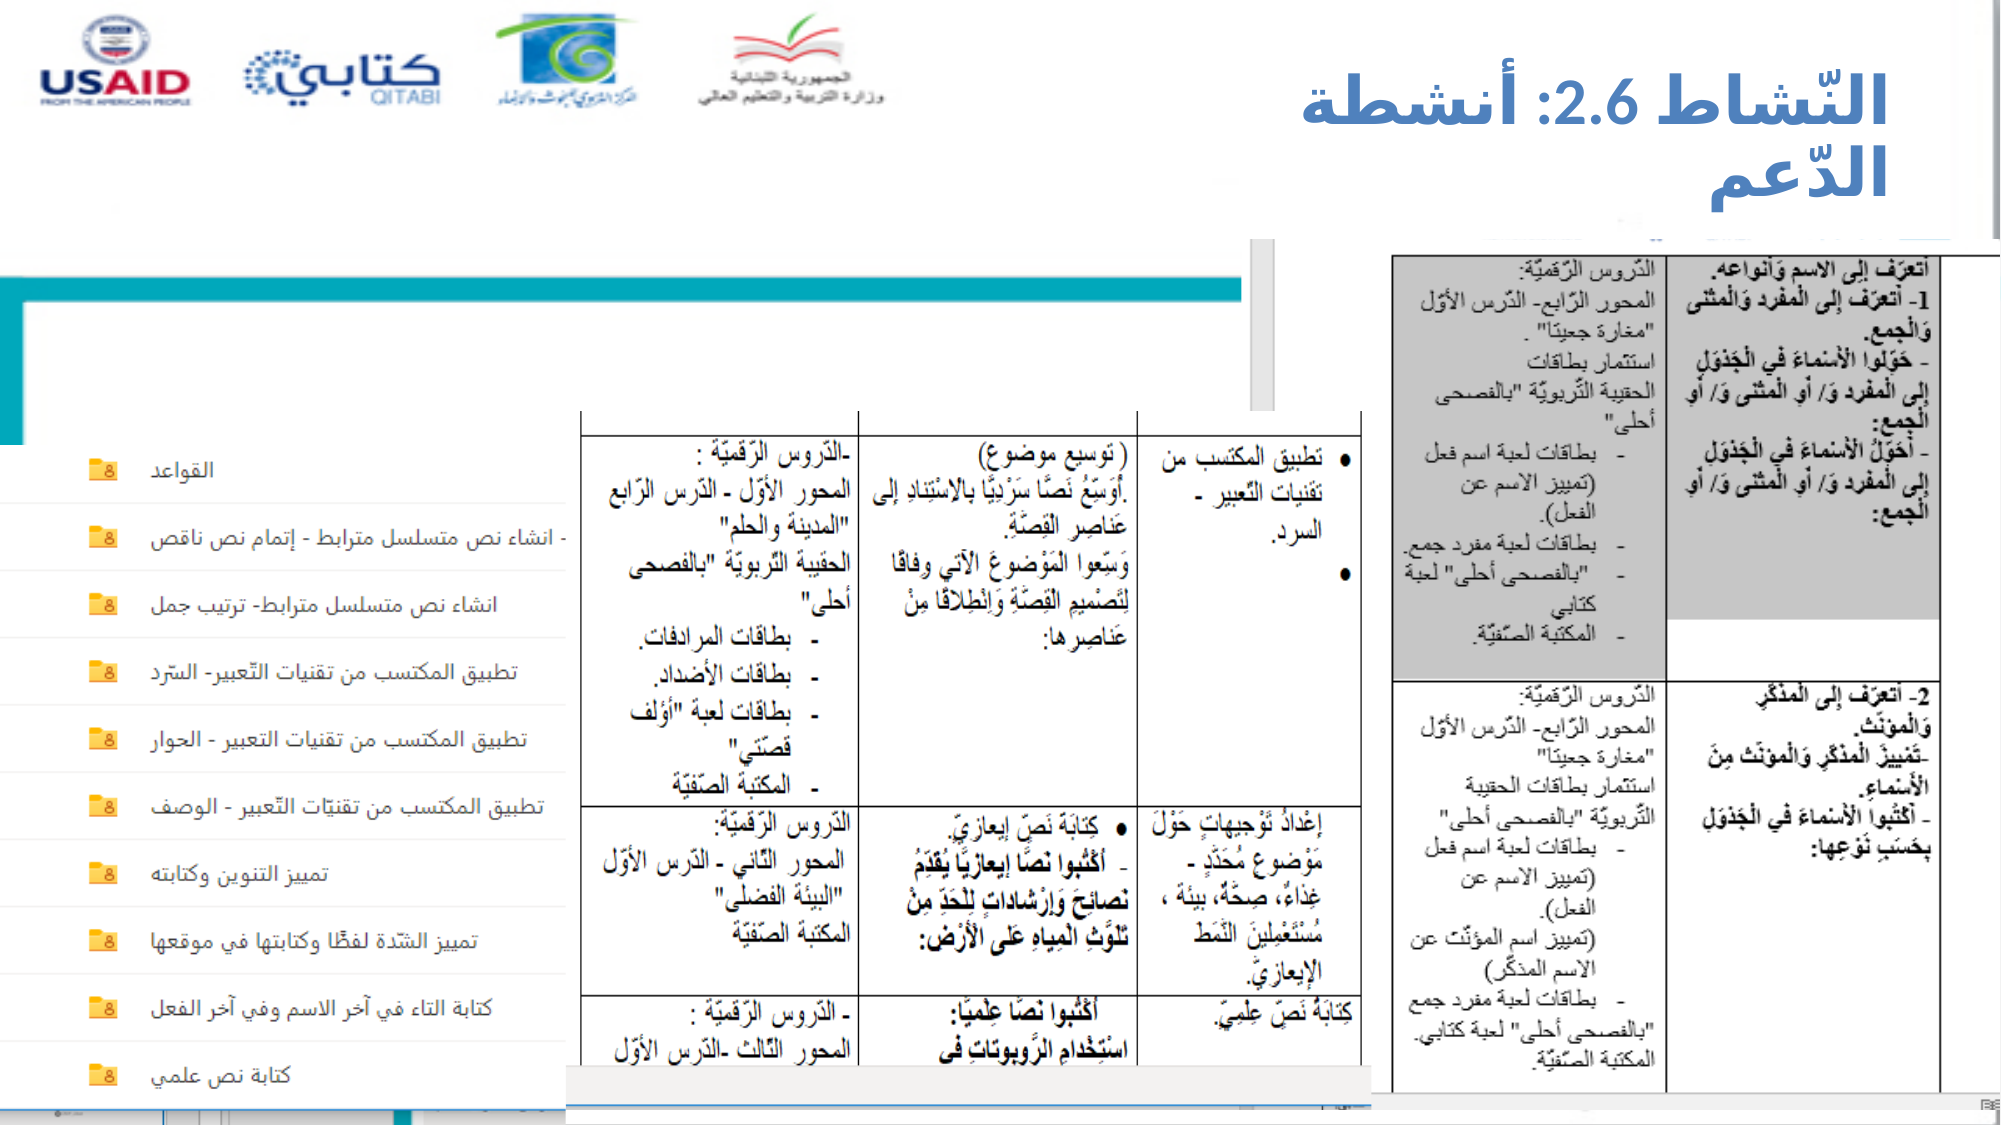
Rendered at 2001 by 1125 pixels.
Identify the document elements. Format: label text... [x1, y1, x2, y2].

picture [0, 0, 2001, 1125]
list النّشاط 2.6: أنشطة الدّعم [1174, 66, 1903, 199]
